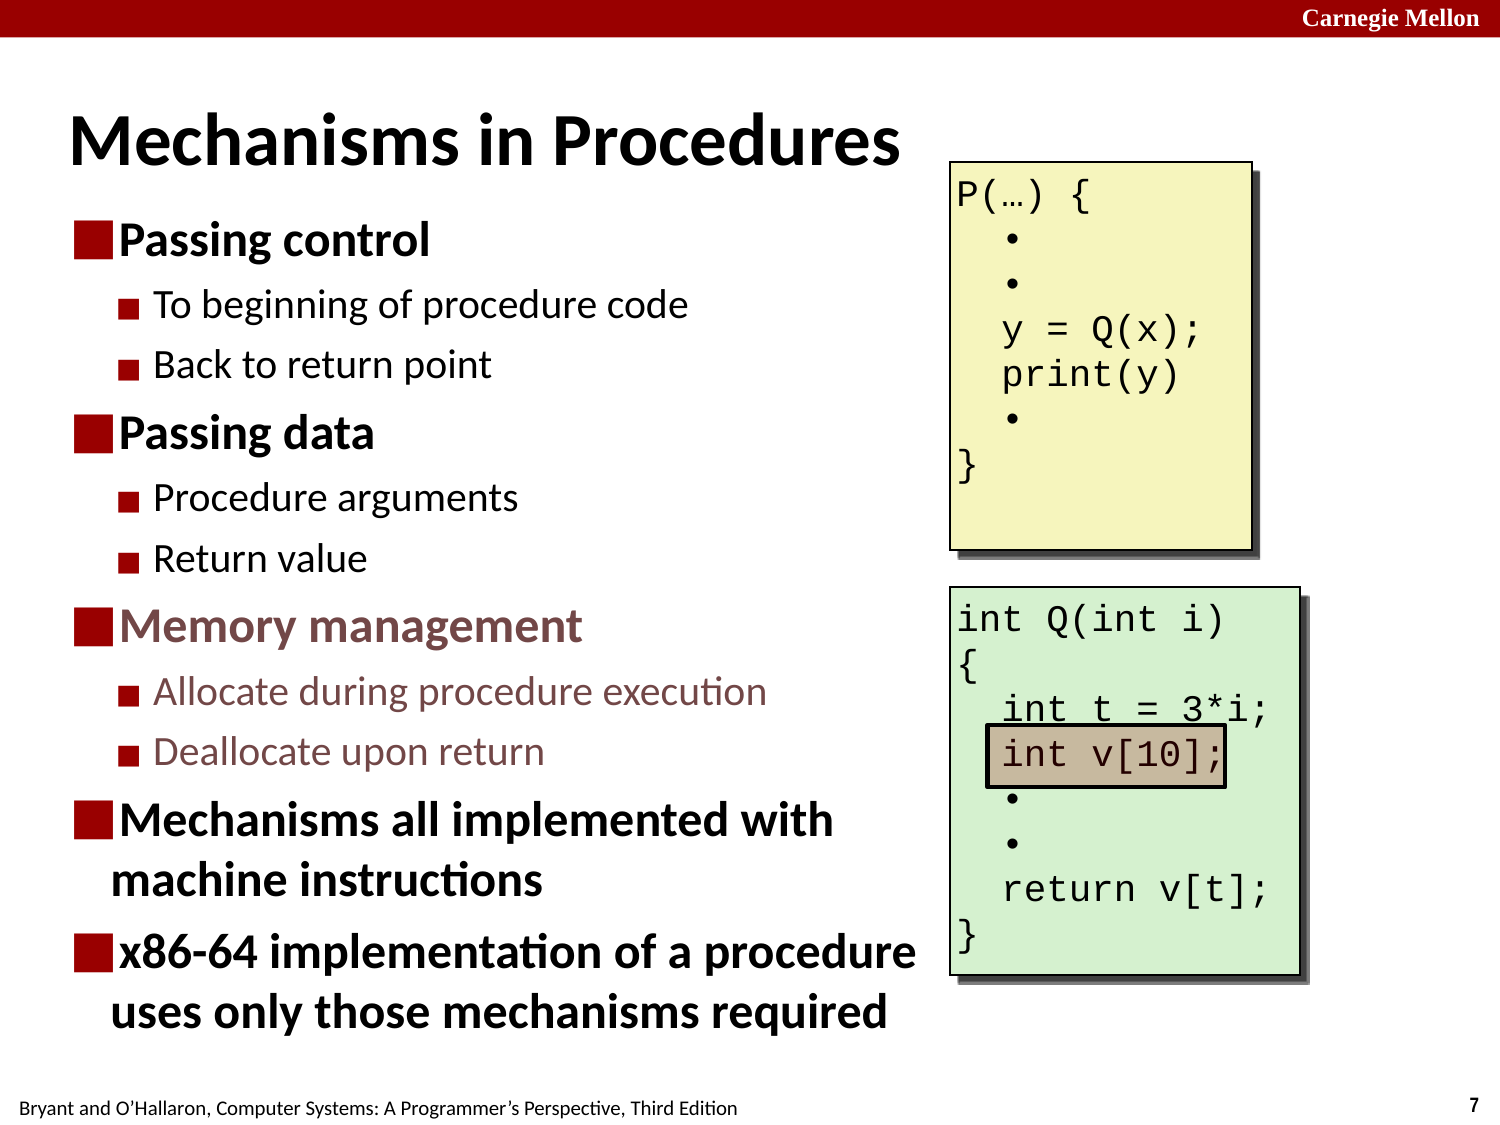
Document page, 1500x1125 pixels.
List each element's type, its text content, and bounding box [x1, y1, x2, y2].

text_box int Q(int i) { int t = 3*i; int v[10]; • • return v[t]; } [950, 587, 1300, 975]
text_box [987, 724, 1225, 788]
text_box P(…) { • • y = Q(x); print(y) • } [950, 162, 1253, 550]
list Passing control To beginning of procedure code Back to return point Passing data Procedure arguments Return value Memory management Allocate during procedure execution Deallocate upon return Mechanisms all implemented with machine instructions x86-64 implementation of a procedure uses only those mechanisms required [62, 200, 925, 1092]
title Mechanisms in Procedures [62, 41, 1438, 230]
